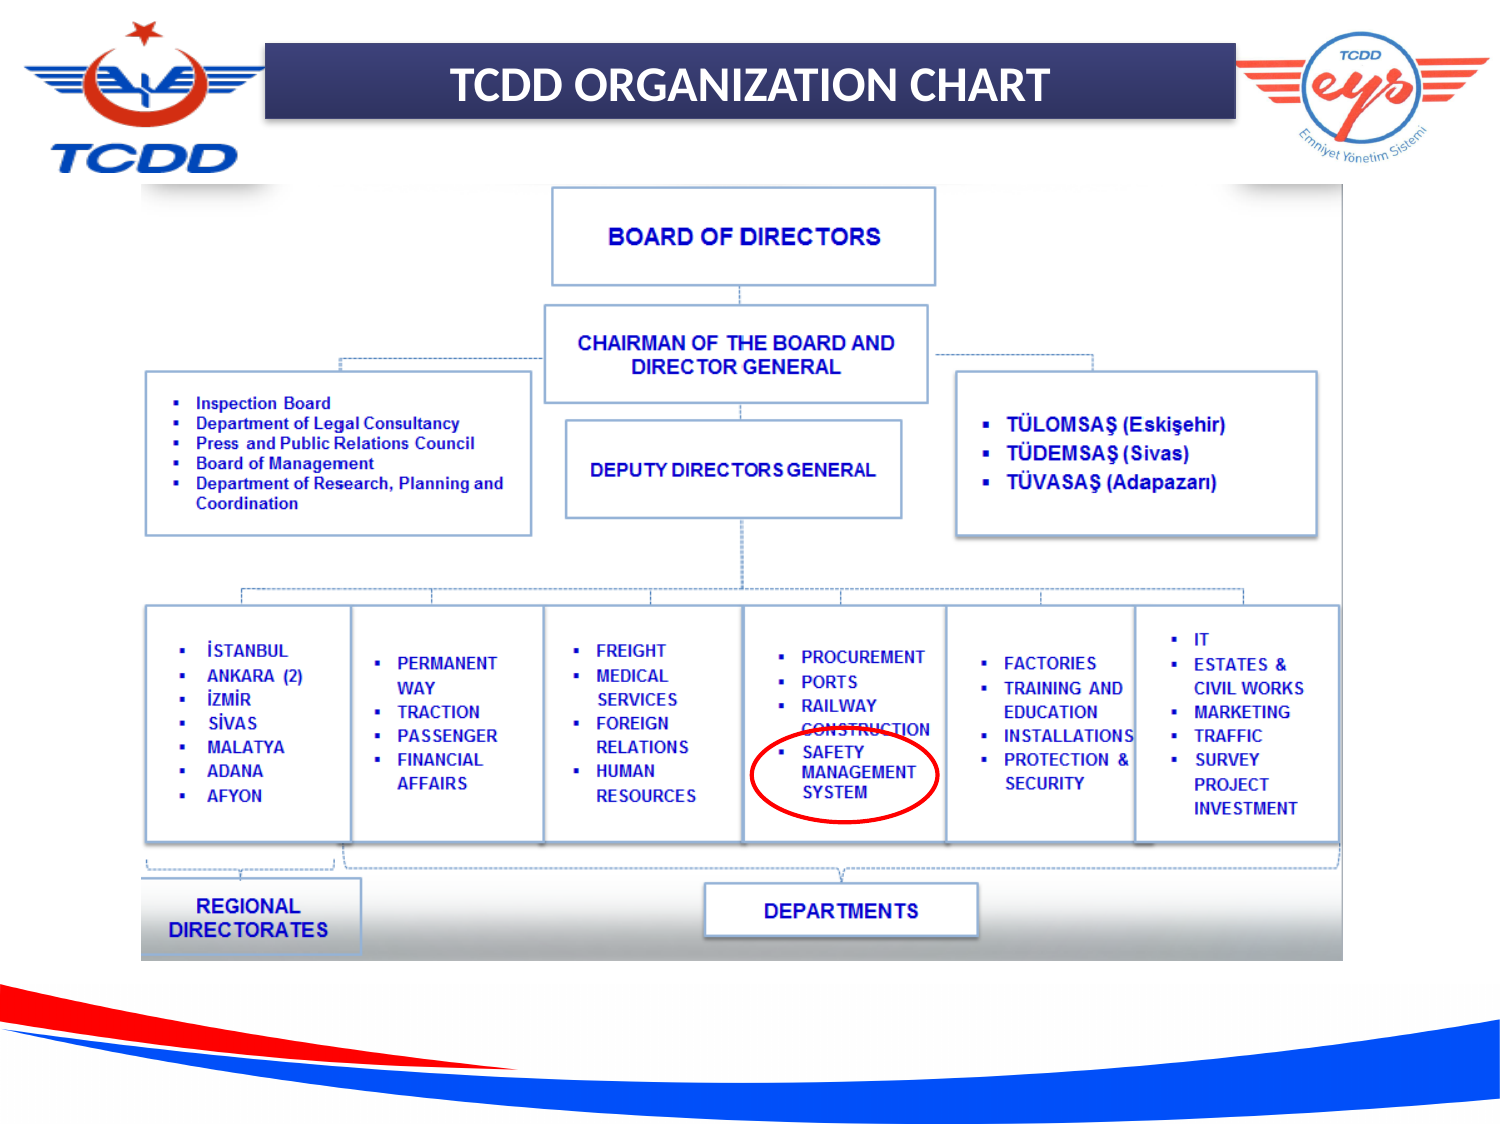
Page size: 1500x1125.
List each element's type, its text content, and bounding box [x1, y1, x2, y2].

picture [140, 184, 1343, 961]
picture [0, 984, 1500, 1124]
picture [1224, 0, 1500, 173]
text_box TCDD ORGANIZATION CHART [269, 43, 1219, 119]
picture [23, 20, 266, 173]
